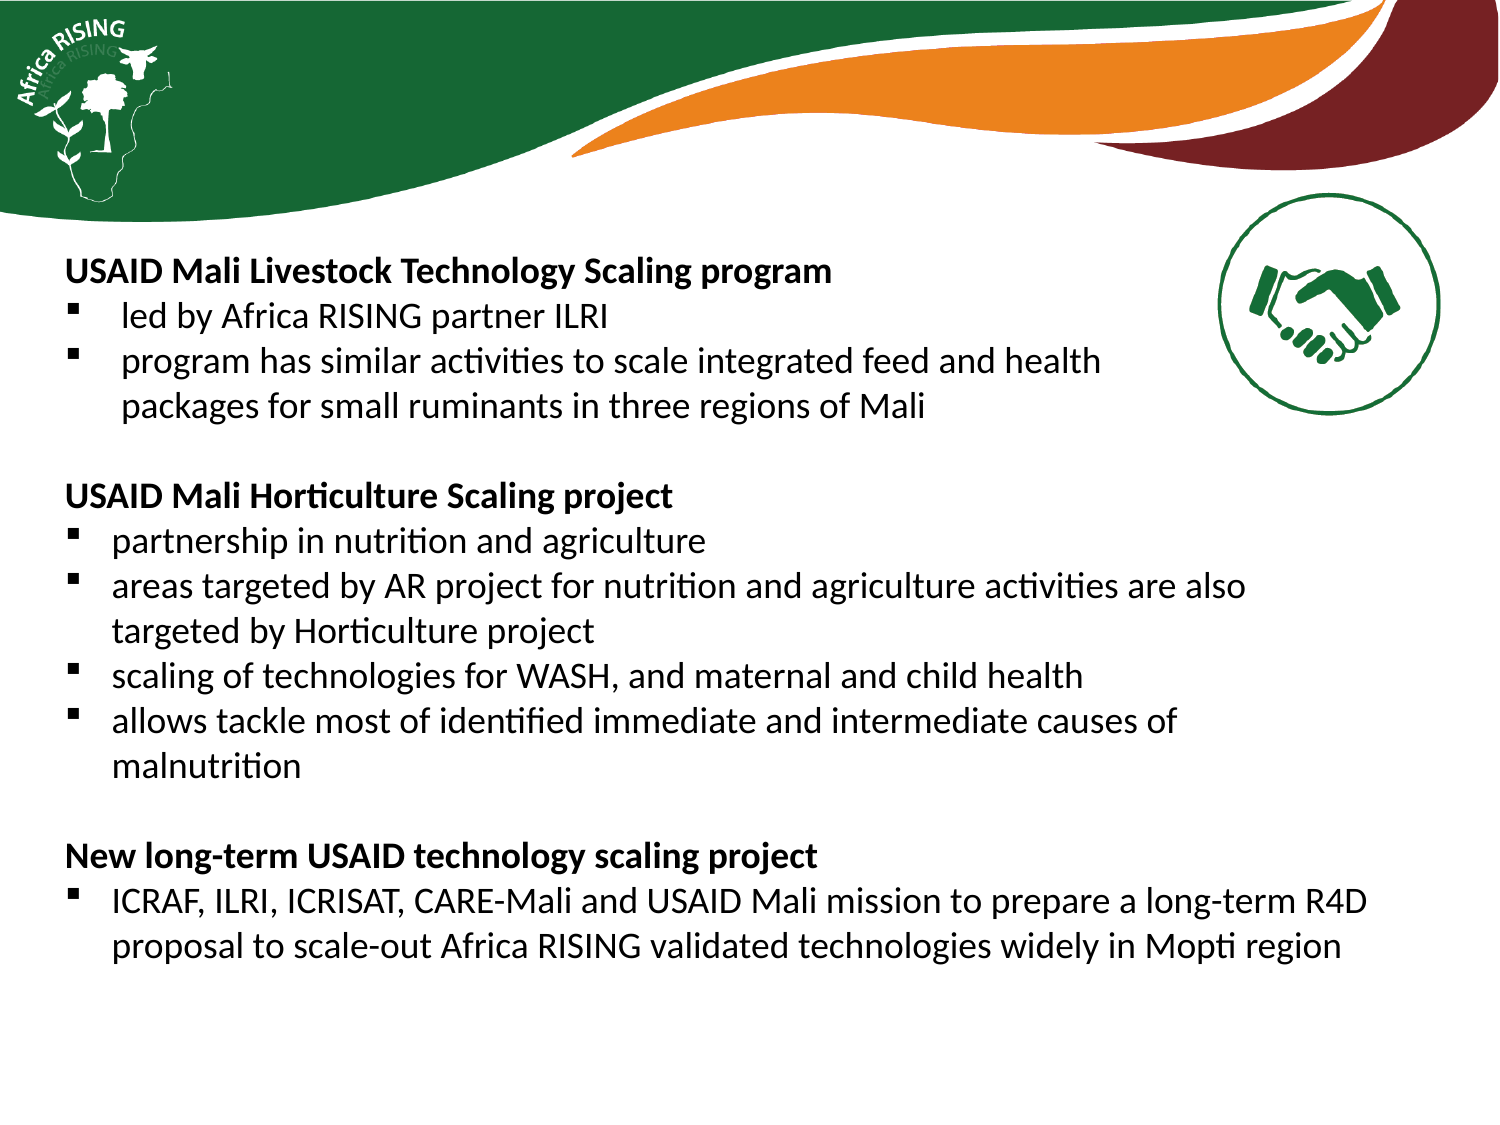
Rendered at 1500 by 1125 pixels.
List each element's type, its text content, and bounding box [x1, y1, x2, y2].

picture [0, 0, 1499, 422]
text_box USAID Mali Livestock Technology Scaling program led by Africa RISING partner ILRI program has similar activities to scale integrated feed and health packages for small ruminants in three regions of Mali USAID Mali Horticulture Scaling project partnership in nutrition and agriculture areas targeted by AR project for nutrition and agriculture activities are also targeted by Horticulture project scaling of technologies for WASH, and maternal and child health allows tackle most of identified immediate and intermediate causes of malnutrition New long-term USAID technology scaling project ICRAF, ILRI, ICRISAT, CARE-Mali and USAID Mali mission to prepare a long-term R4D proposal to scale-out Africa RISING validated technologies widely in Mopti region [49, 238, 1388, 1064]
